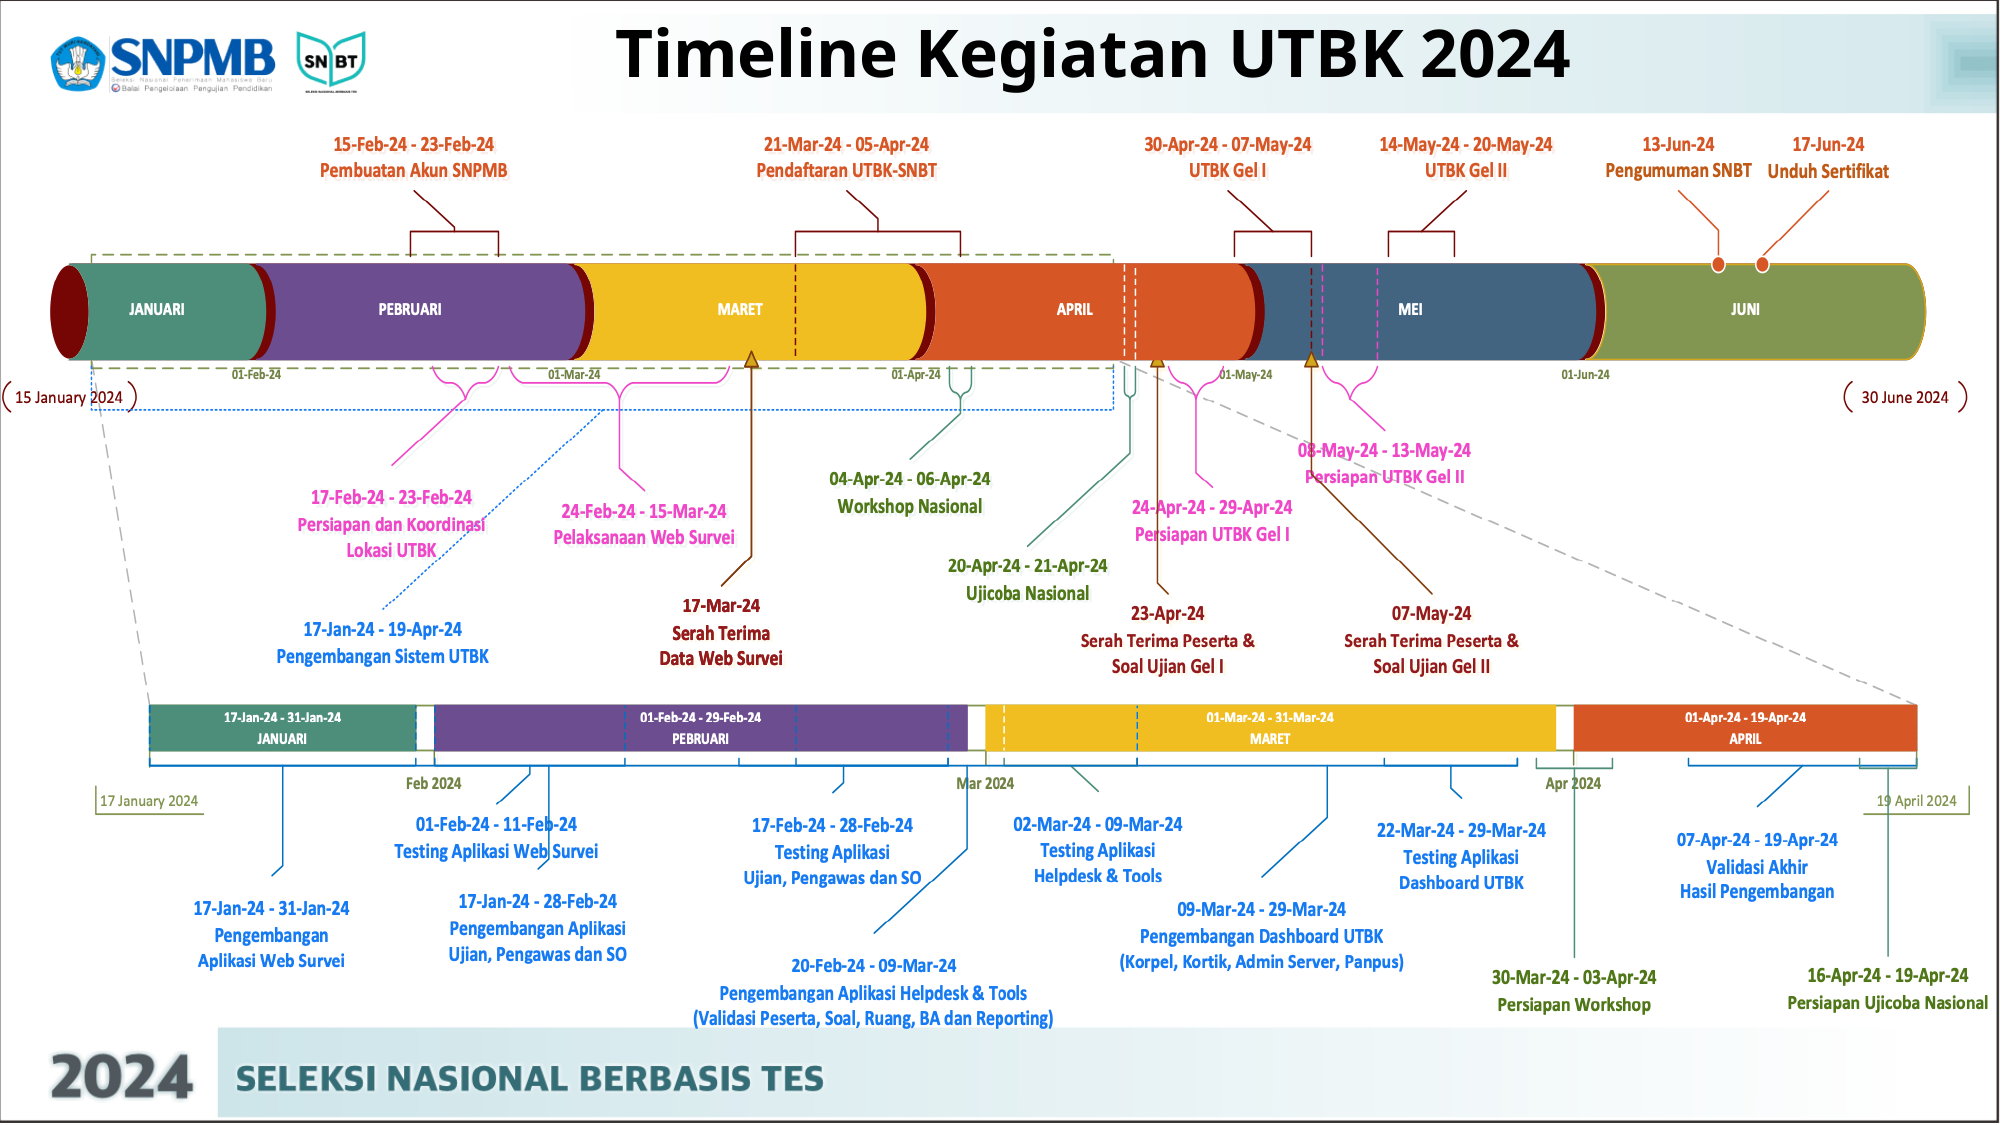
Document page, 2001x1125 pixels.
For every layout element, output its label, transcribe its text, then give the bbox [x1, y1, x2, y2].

title Timeline Kegiatan UTBK 2024 [600, 5, 1960, 102]
picture [0, 0, 2000, 1123]
